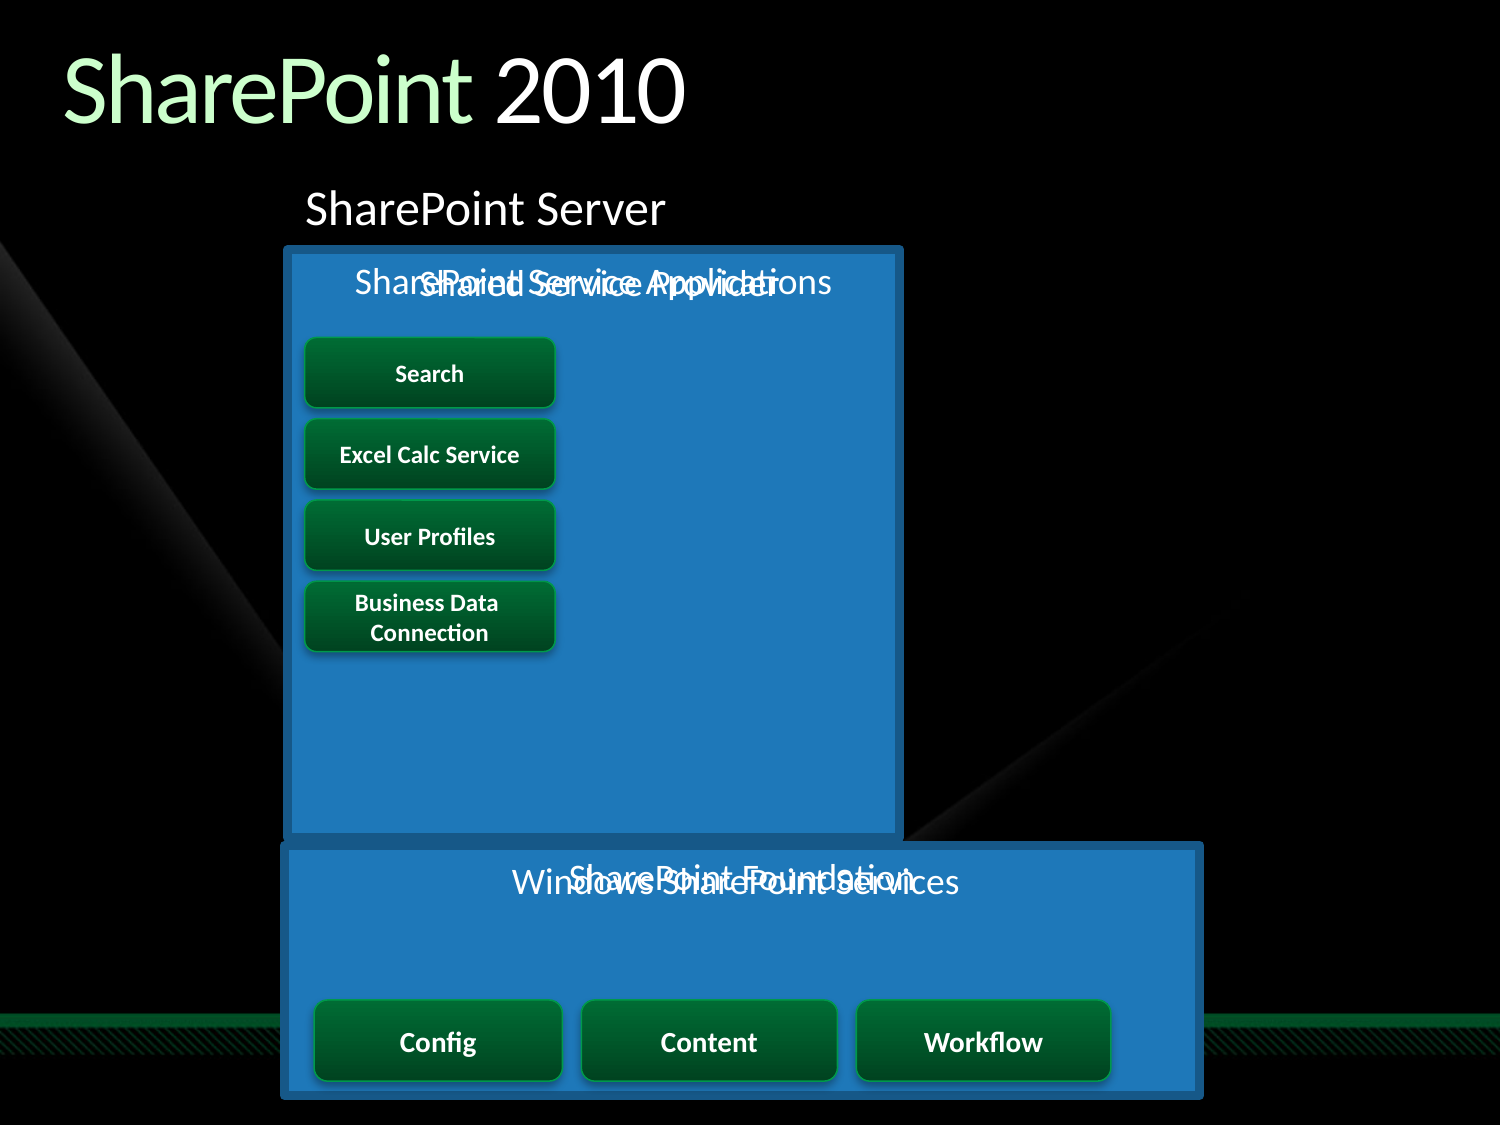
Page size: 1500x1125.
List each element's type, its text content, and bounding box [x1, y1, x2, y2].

text_box Workflow [855, 999, 1112, 1082]
text_box SharePoint Foundation [280, 841, 1204, 1100]
title SharePoint 2010 [62, 37, 1438, 147]
text_box Content [580, 999, 839, 1082]
text_box User Profiles [303, 499, 557, 572]
text_box Windows SharePoint Services [496, 849, 975, 910]
text_box Search [303, 336, 557, 409]
text_box SharePoint Service Applications [283, 245, 904, 842]
picture [0, 0, 1500, 1125]
text_box SharePoint Server [110, 175, 861, 236]
text_box Excel Calc Service [303, 417, 557, 490]
text_box Shared Service Provider [404, 251, 795, 312]
text_box Config [313, 999, 564, 1082]
text_box Business Data Connection [303, 581, 557, 653]
